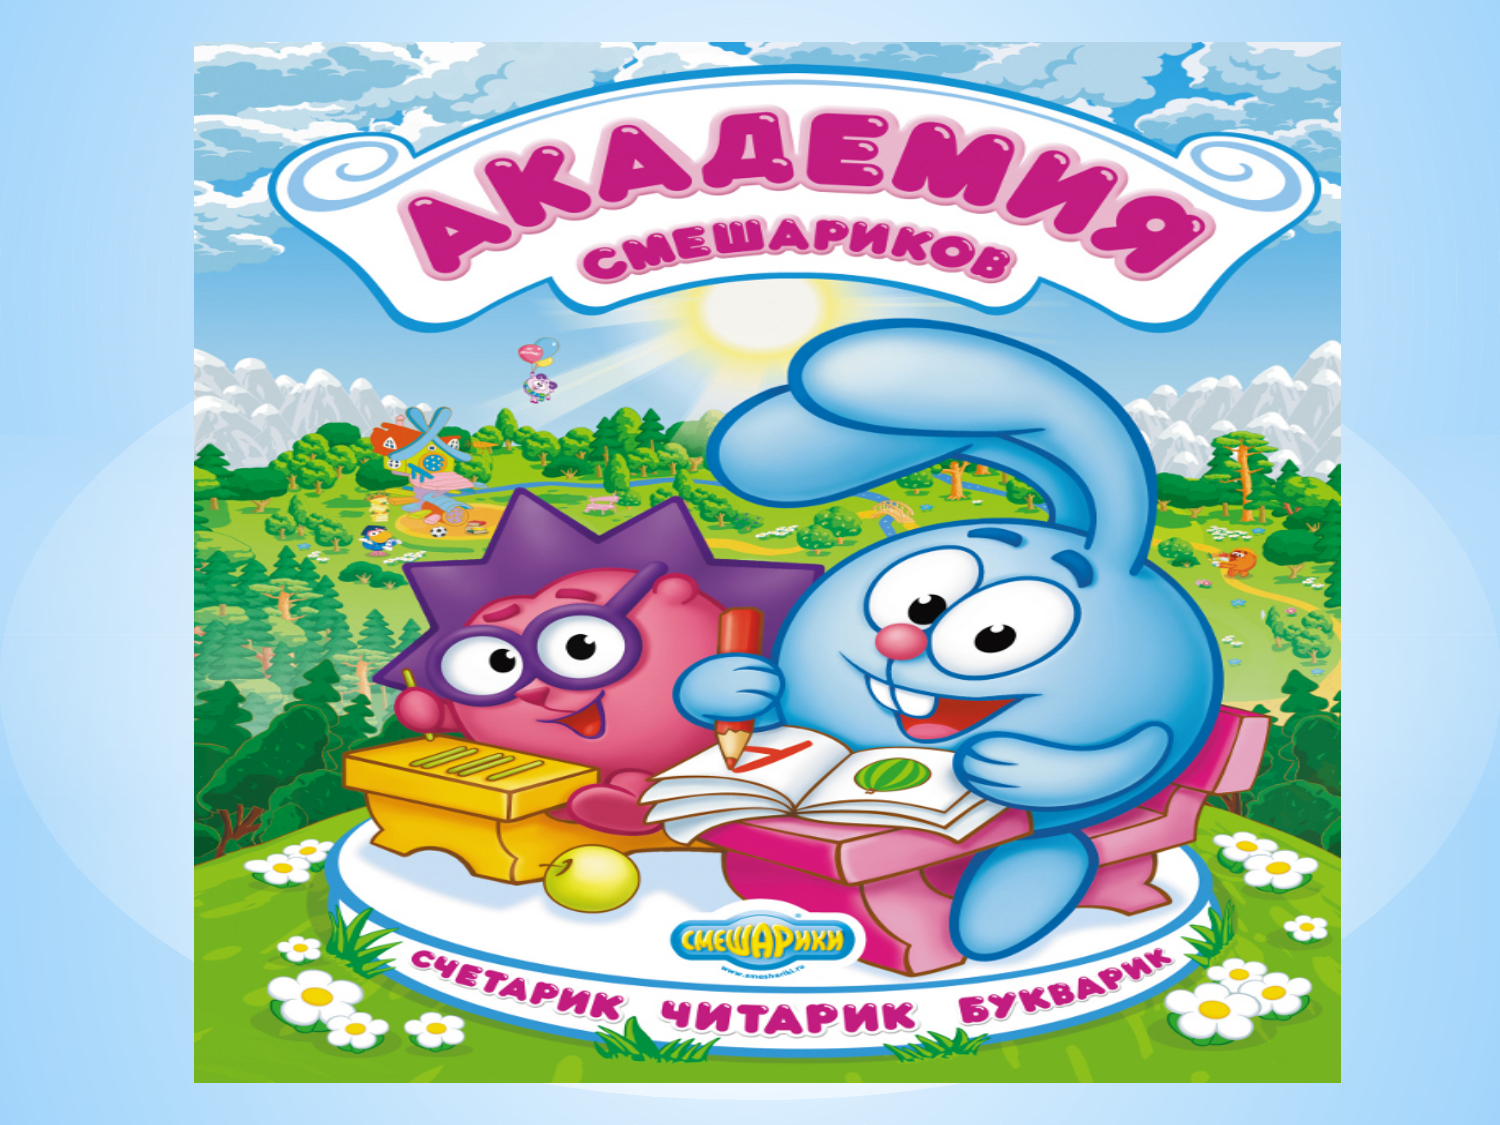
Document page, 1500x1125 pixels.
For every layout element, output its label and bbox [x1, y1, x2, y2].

picture [194, 42, 1341, 1083]
